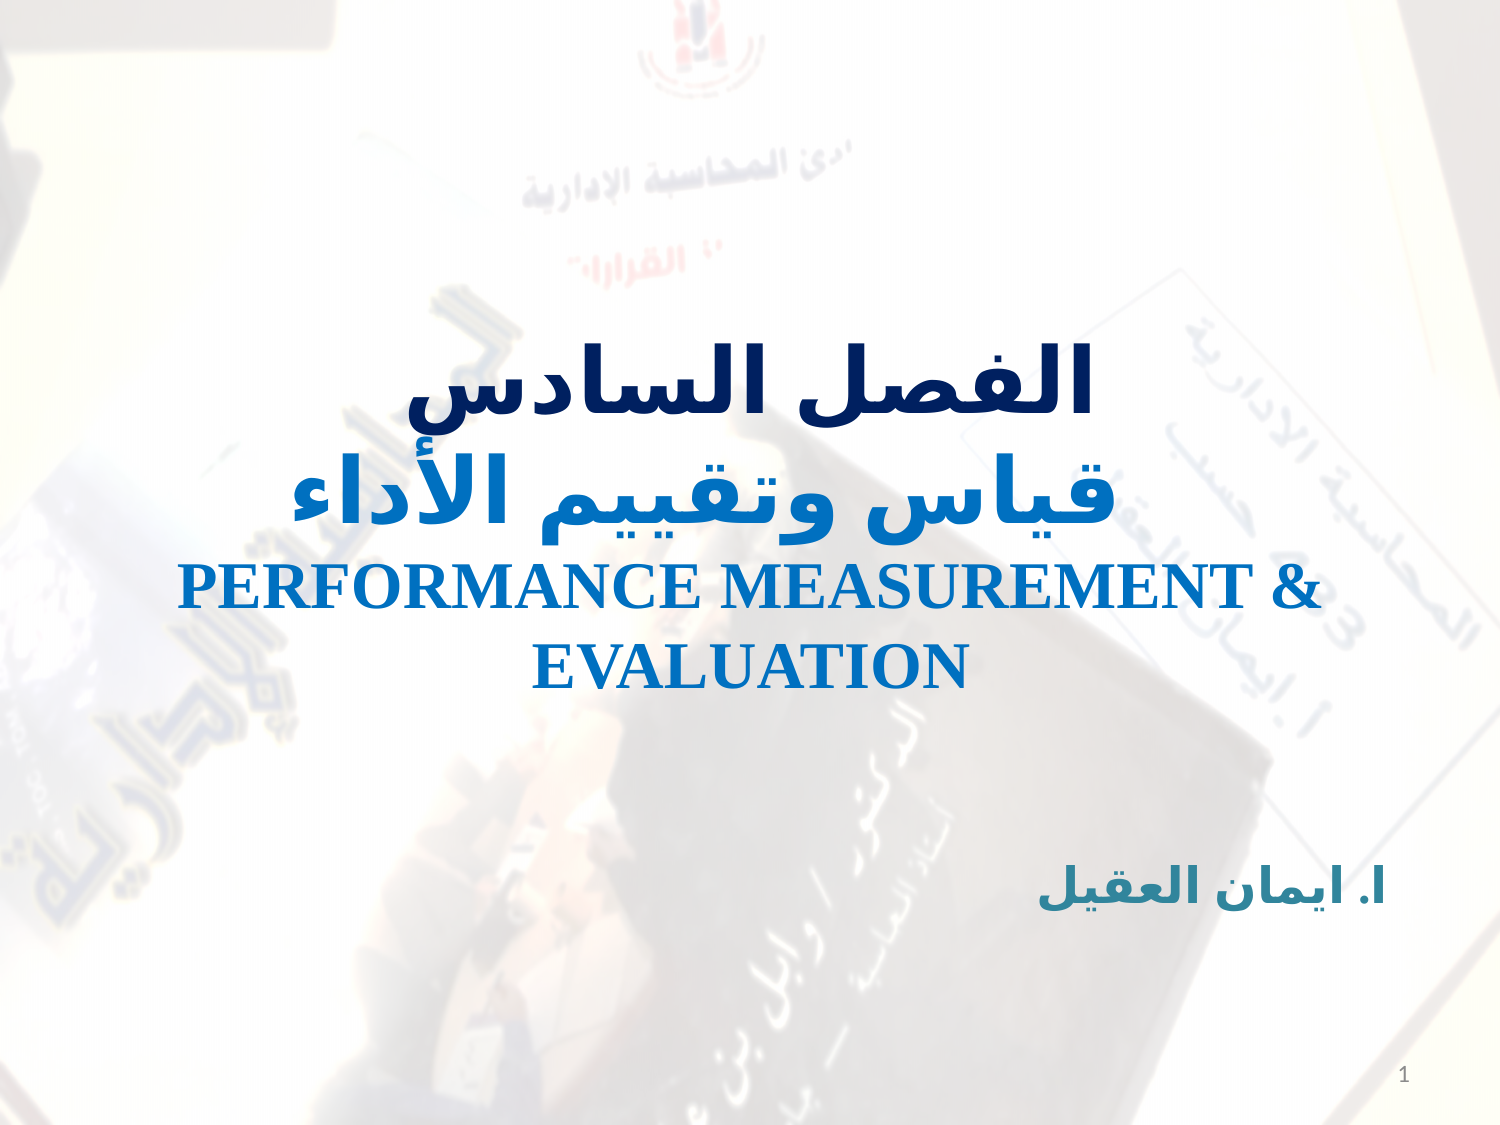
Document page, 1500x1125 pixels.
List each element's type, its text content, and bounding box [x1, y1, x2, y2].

title الفصل السادس قياس وتقييم الأداء PERFORMANCE MEASUREMENT & EVALUATION ا. ايمان العقيل [64, 267, 1438, 976]
slide_number 1 [1074, 1042, 1425, 1103]
